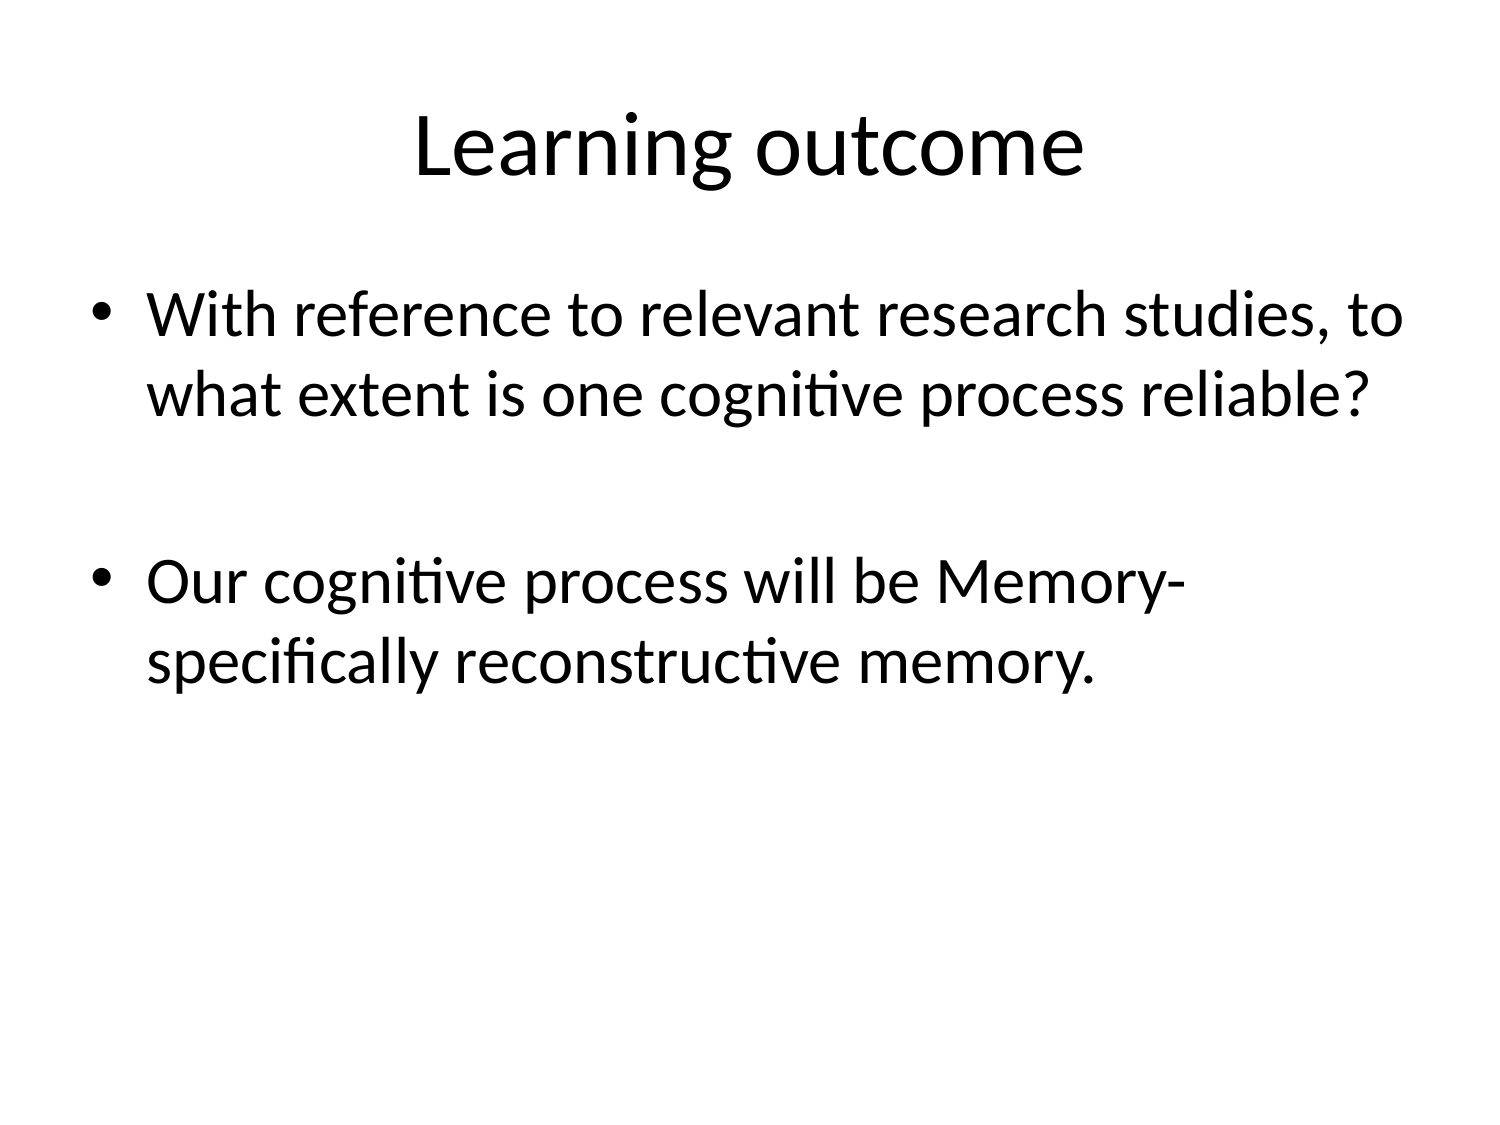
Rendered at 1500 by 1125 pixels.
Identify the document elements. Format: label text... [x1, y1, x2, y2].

title Learning outcome [75, 45, 1425, 233]
list With reference to relevant research studies, to what extent is one cognitive process reliable? Our cognitive process will be Memory-specifically reconstructive memory. [75, 262, 1425, 1005]
